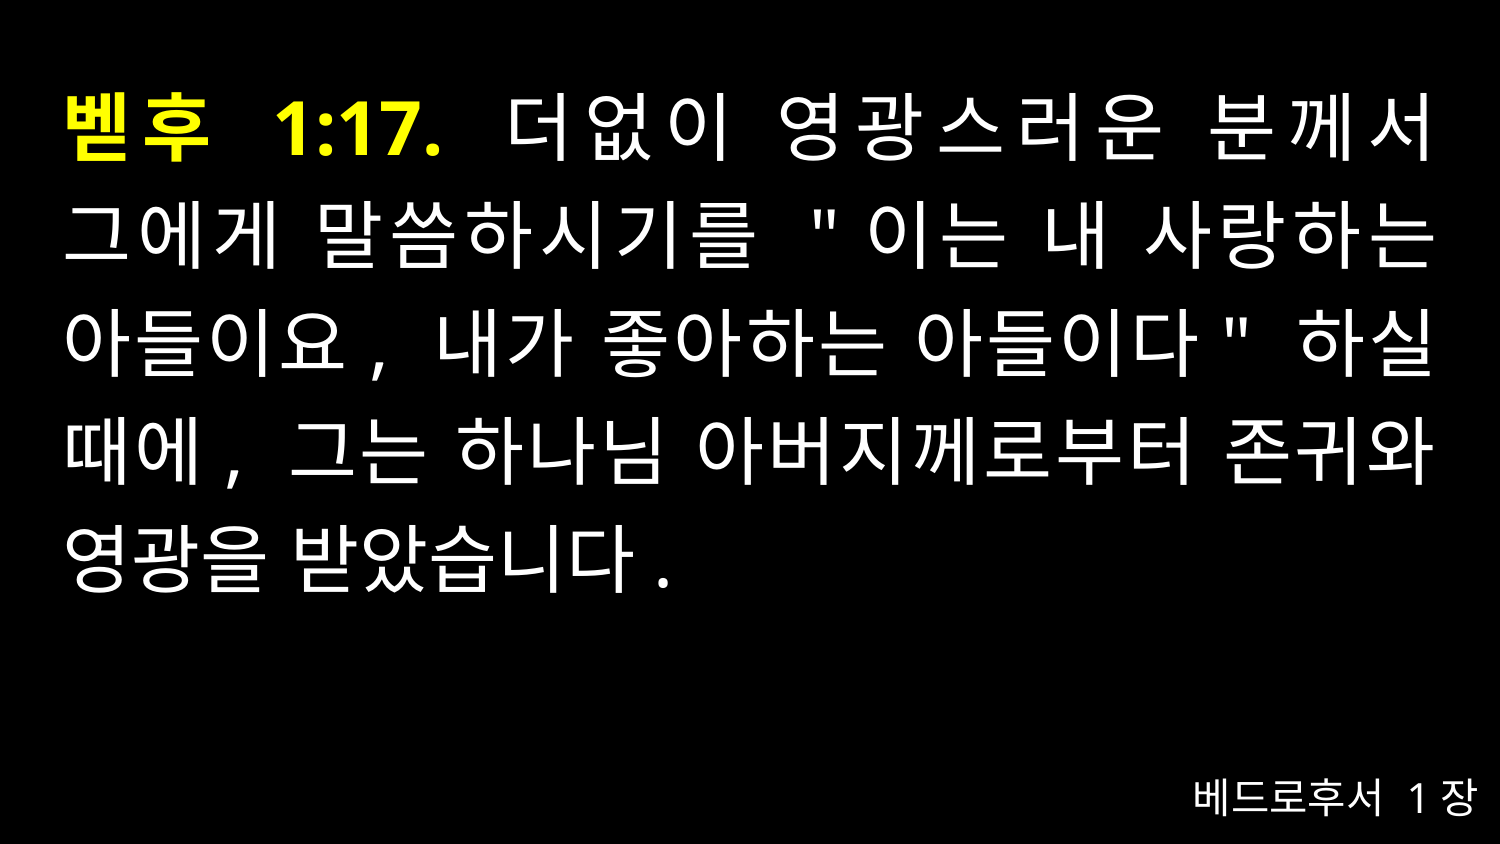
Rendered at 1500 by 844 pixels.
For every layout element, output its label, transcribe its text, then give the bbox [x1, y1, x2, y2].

title 벧후 1:17. 더없이 영광스러운 분께서 그에게 말씀하시기를 "이는 내 사랑하는 아들이요, 내가 좋아하는 아들이다" 하실 때에, 그는 하나님 아버지께로부터 존귀와 영광을 받았습니다. [0, 0, 1500, 844]
subtitle 베드로후서 1장 [916, 770, 1500, 844]
